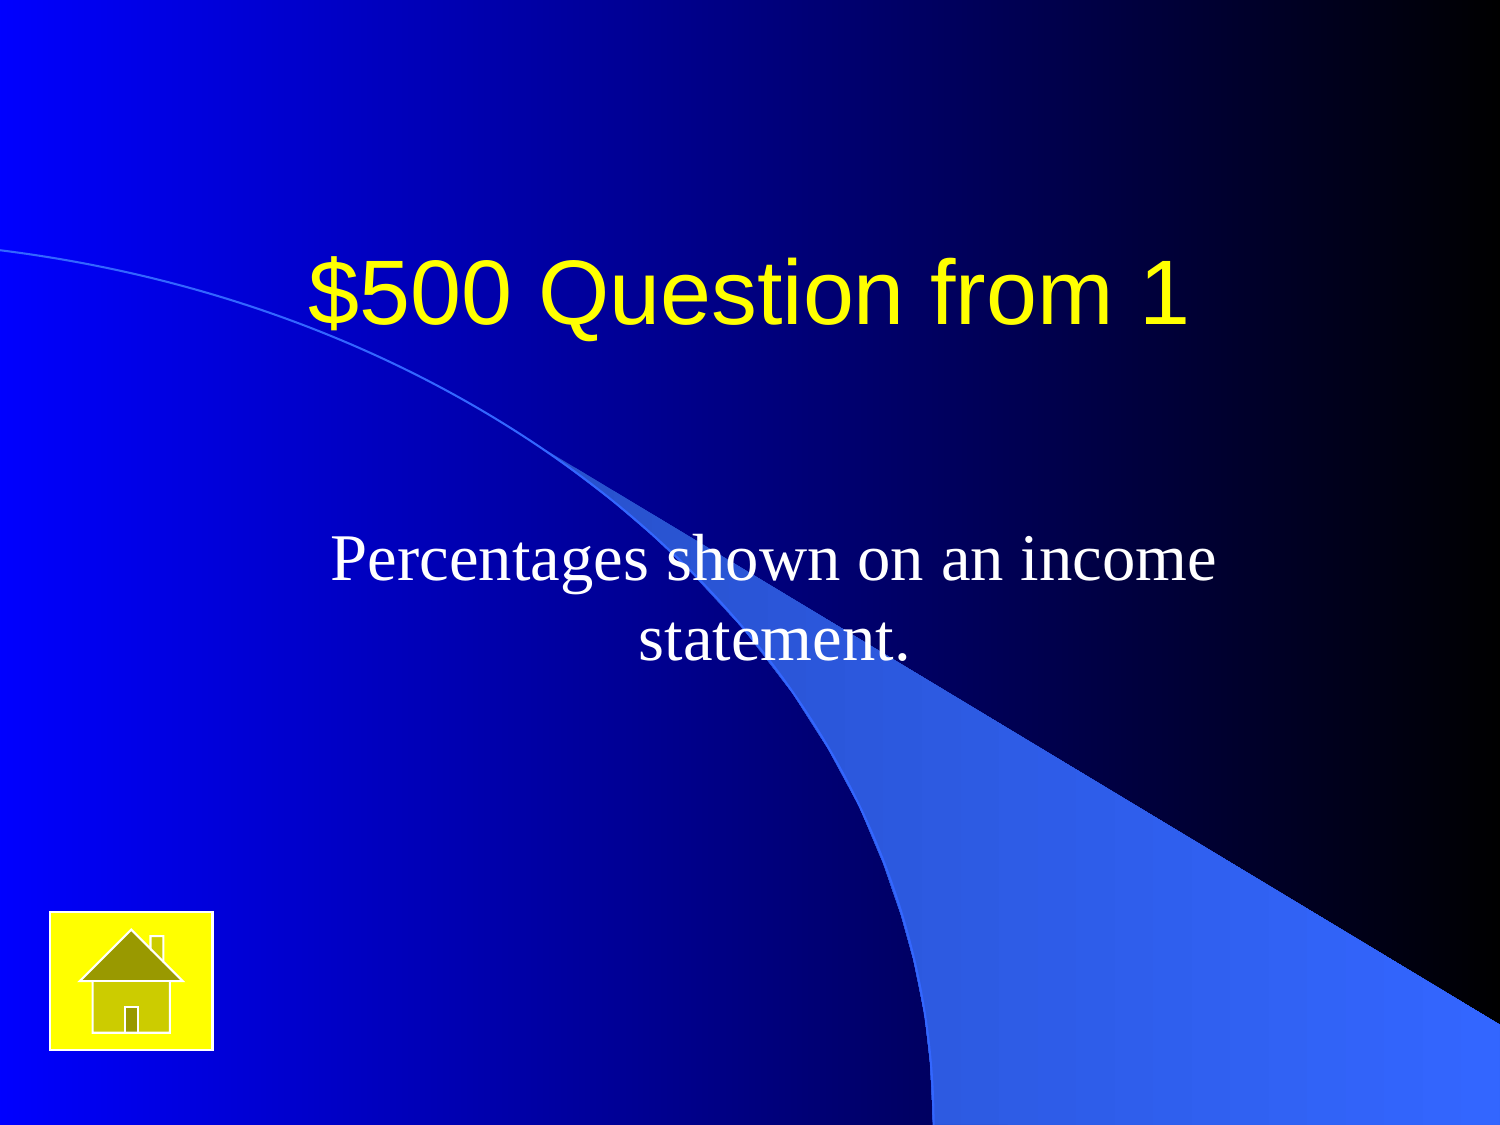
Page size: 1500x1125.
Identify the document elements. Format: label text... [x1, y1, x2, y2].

title $500 Question from 1 [0, 162, 1500, 351]
subtitle Percentages shown on an income statement. [249, 449, 1301, 738]
